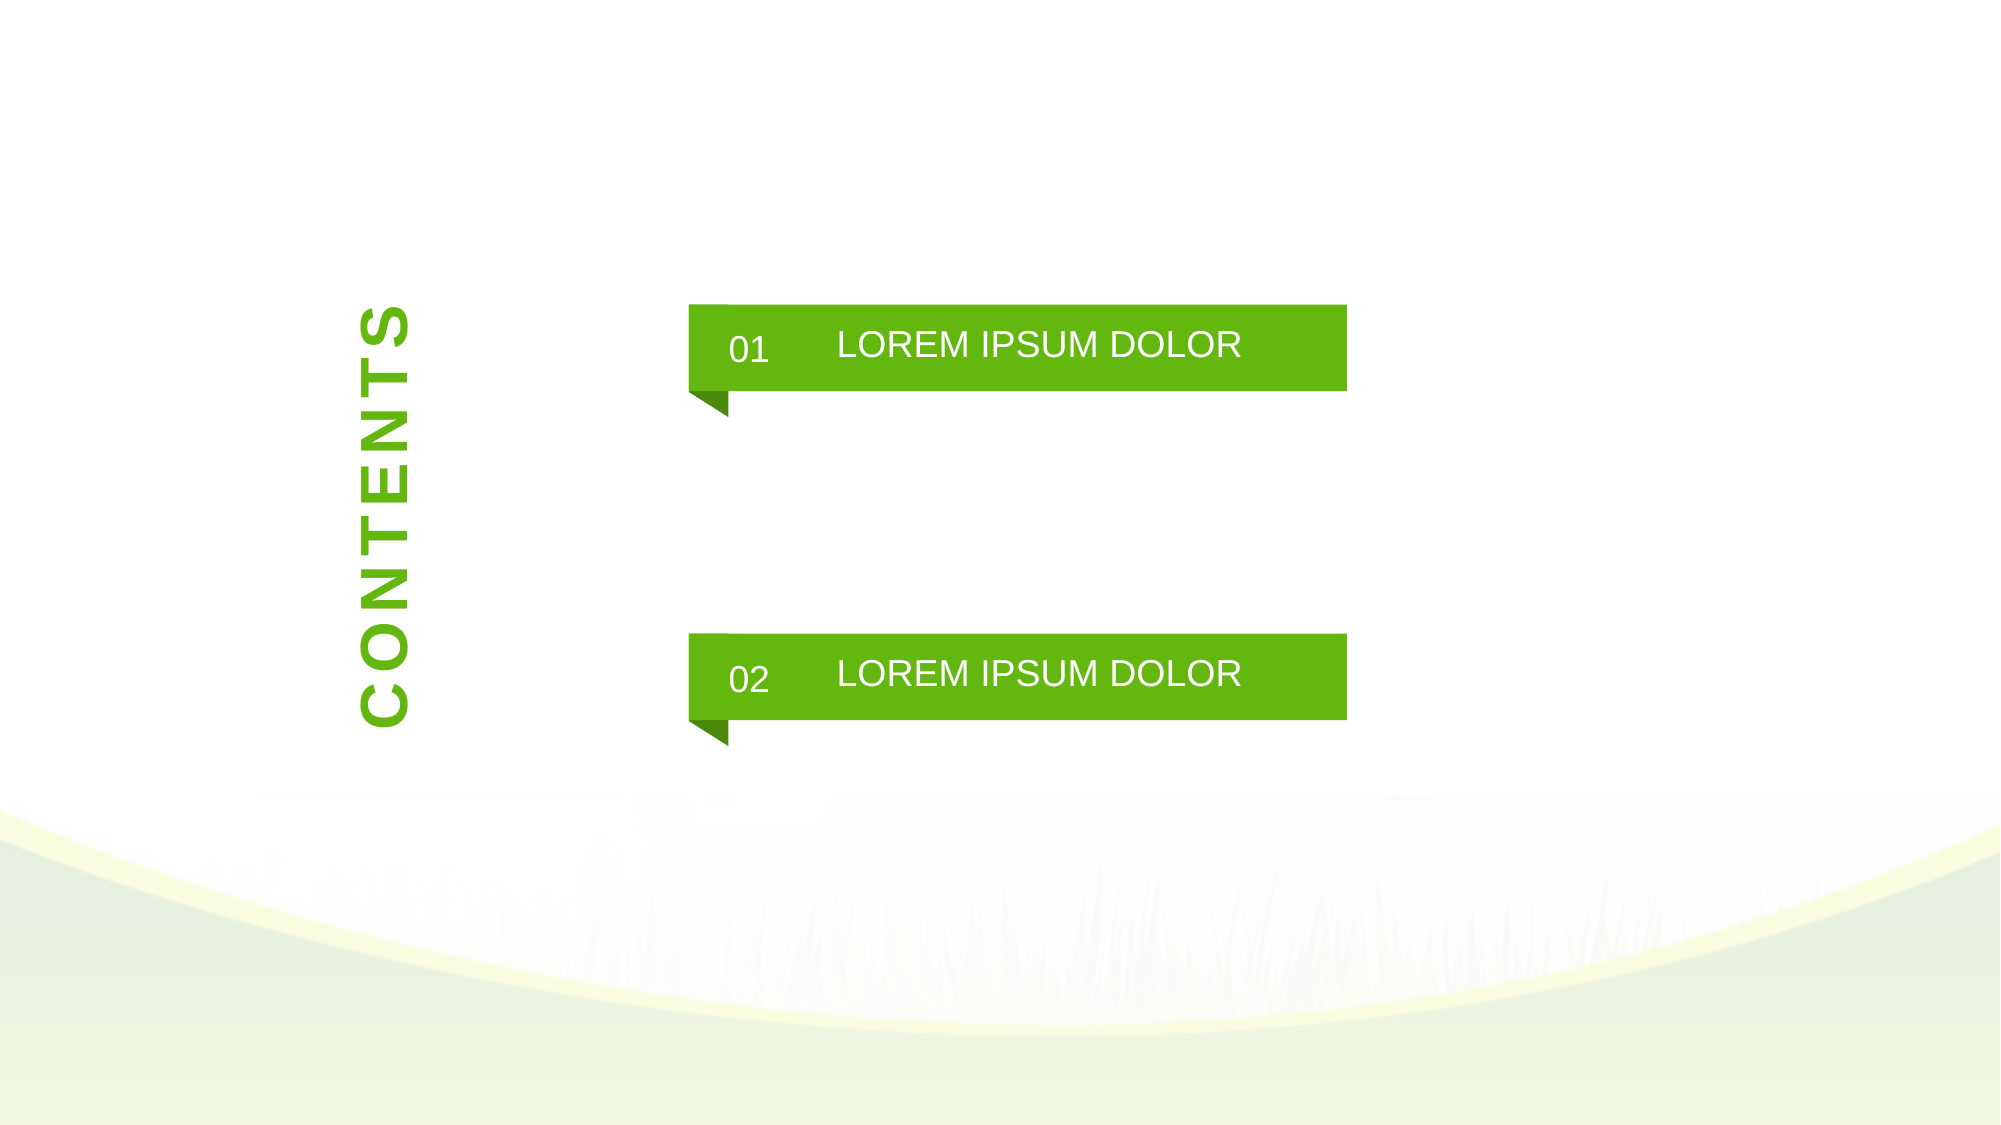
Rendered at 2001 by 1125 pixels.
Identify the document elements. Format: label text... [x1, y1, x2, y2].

text_box LOREM IPSUM DOLOR [688, 633, 1348, 721]
text_box [687, 632, 730, 748]
text_box 01 [728, 317, 805, 379]
text_box 02 [728, 646, 805, 708]
text_box LOREM IPSUM DOLOR [688, 304, 1348, 392]
text_box [687, 303, 730, 419]
text_box CONTENTS [259, 238, 422, 798]
